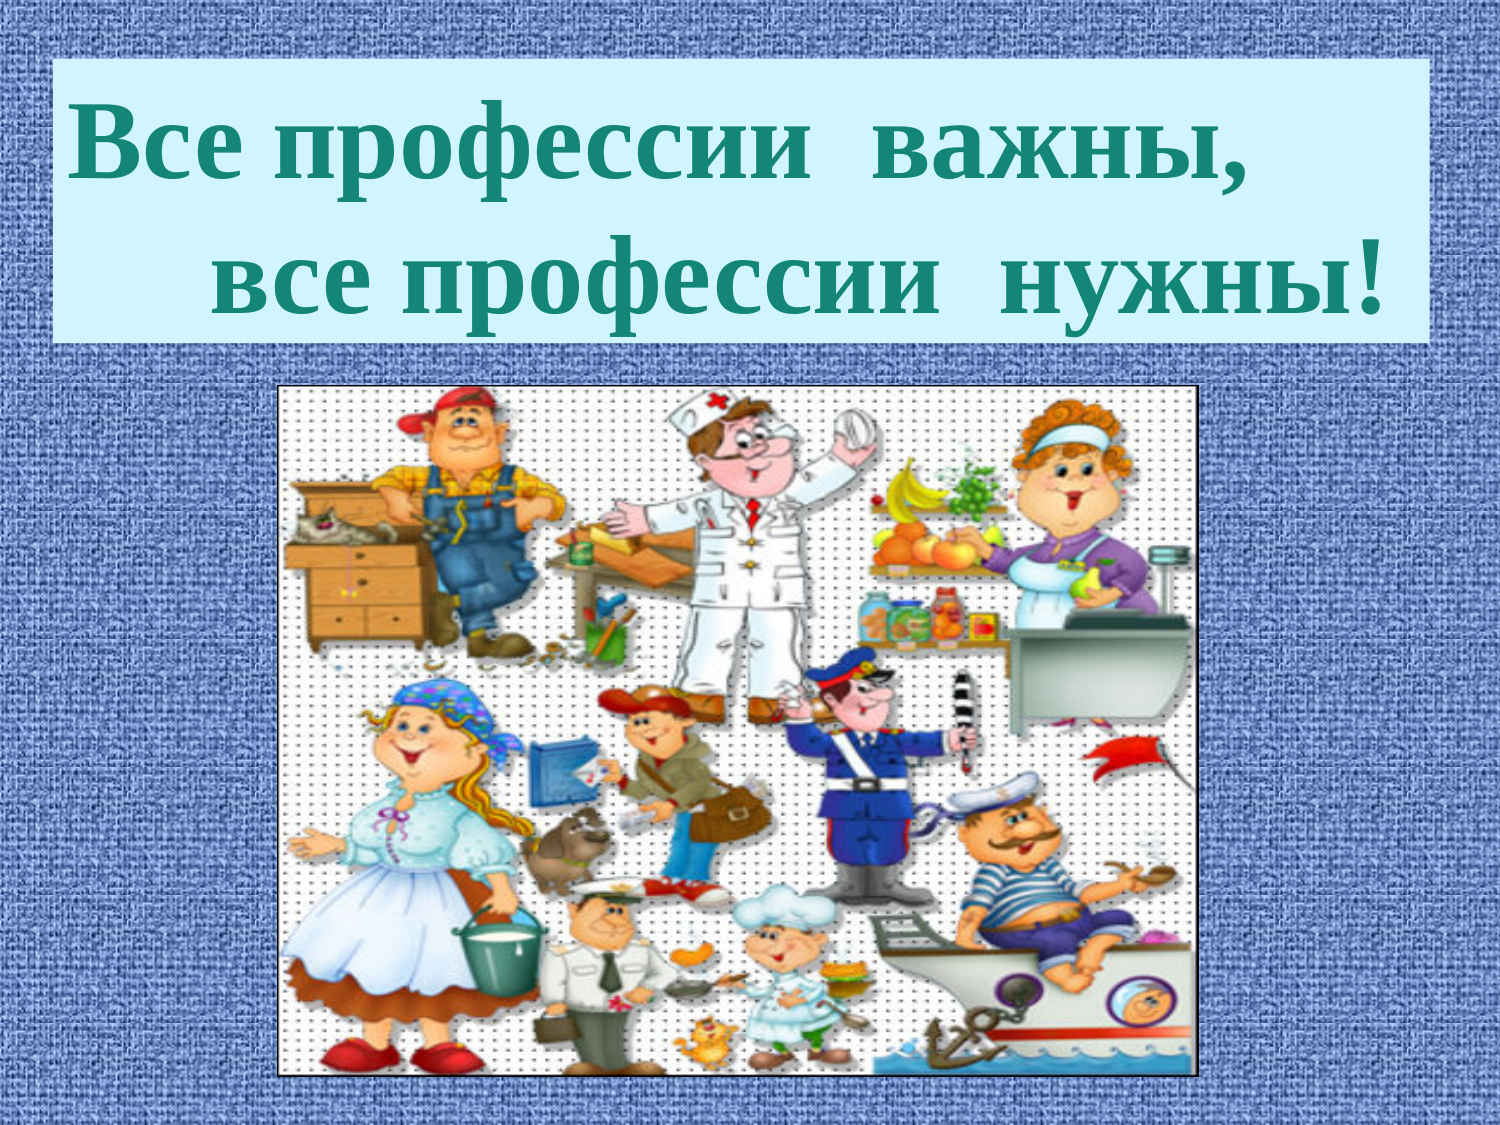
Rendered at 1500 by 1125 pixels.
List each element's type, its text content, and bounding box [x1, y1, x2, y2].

text_box Все профессии важны, все профессии нужны! [53, 58, 1430, 344]
picture [0, 0, 1500, 1125]
